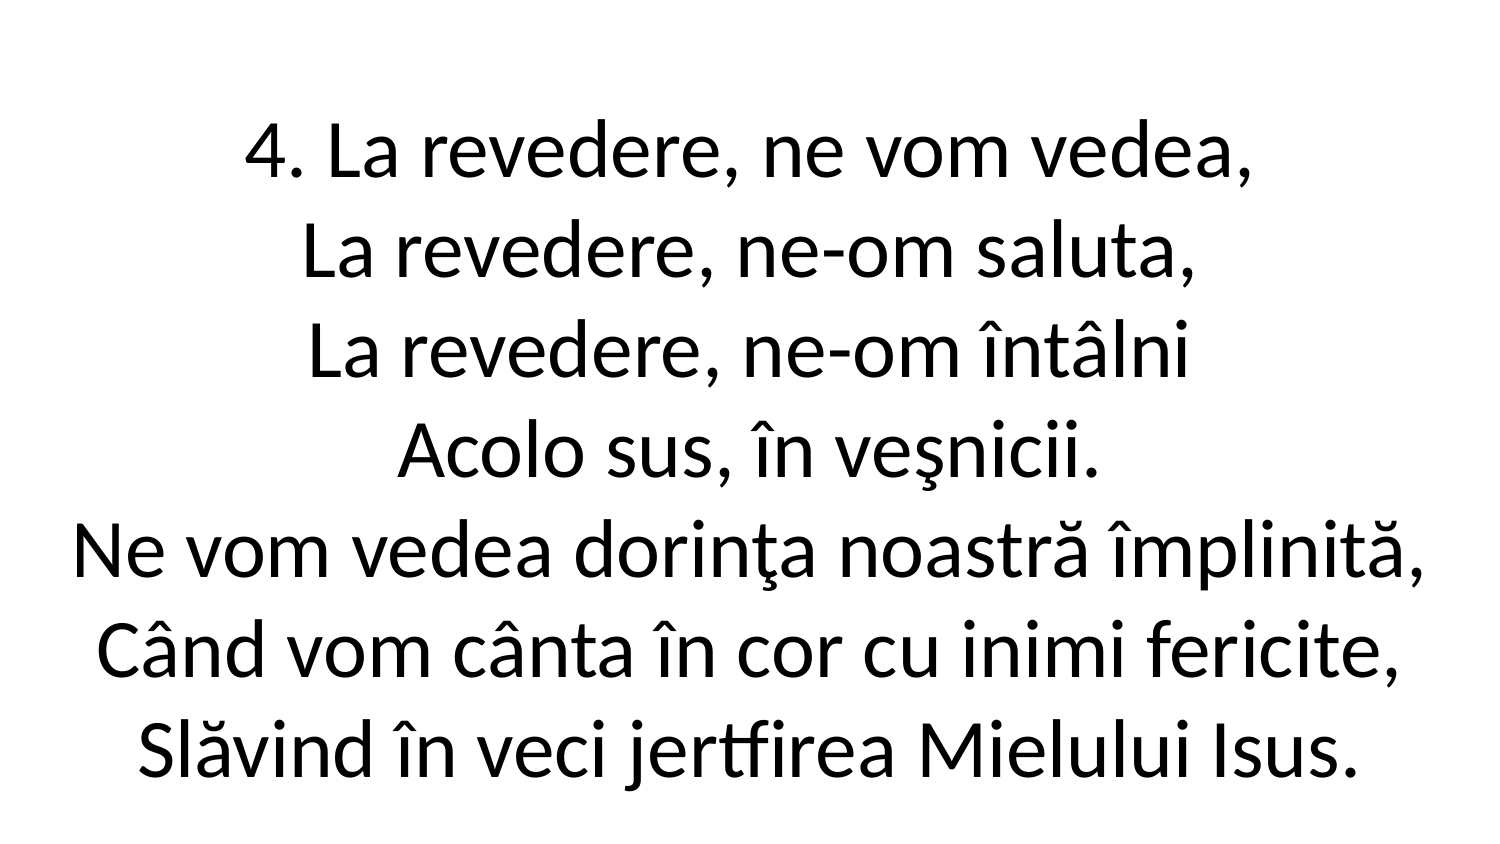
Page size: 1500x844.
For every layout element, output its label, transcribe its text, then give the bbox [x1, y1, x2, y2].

text_box 4. La revedere, ne vom vedea, La revedere, ne-om saluta, La revedere, ne-om întâlni Acolo sus, în veşnicii. Ne vom vedea dorinţa noastră împlinită, Când vom cânta în cor cu inimi fericite, Slăvind în veci jertfirea Mielului Isus. [56, 42, 1444, 802]
